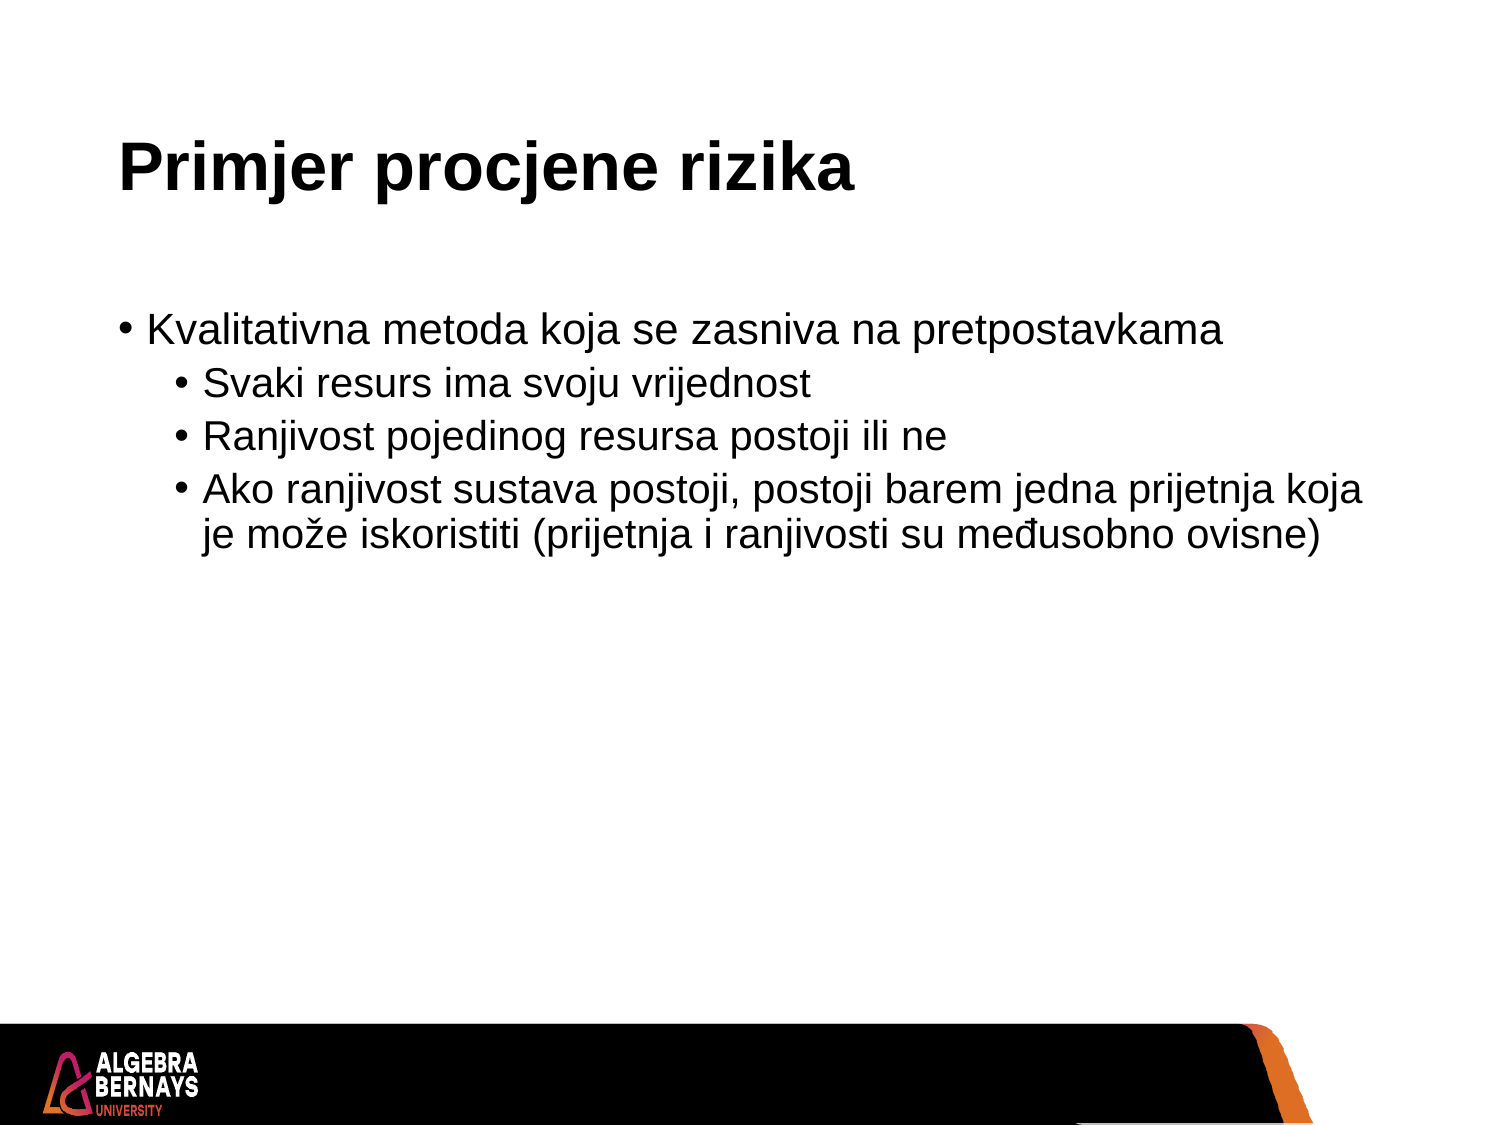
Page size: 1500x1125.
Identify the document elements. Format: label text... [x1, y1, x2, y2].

list Kvalitativna metoda koja se zasniva na pretpostavkama Svaki resurs ima svoju vrijednost Ranjivost pojedinog resursa postoji ili ne Ako ranjivost sustava postoji, postoji barem jedna prijetnja koja je može iskoristiti (prijetnja i ranjivosti su međusobno ovisne) [103, 299, 1397, 1014]
title Primjer procjene rizika [103, 59, 1397, 278]
picture [0, 1023, 1468, 1125]
